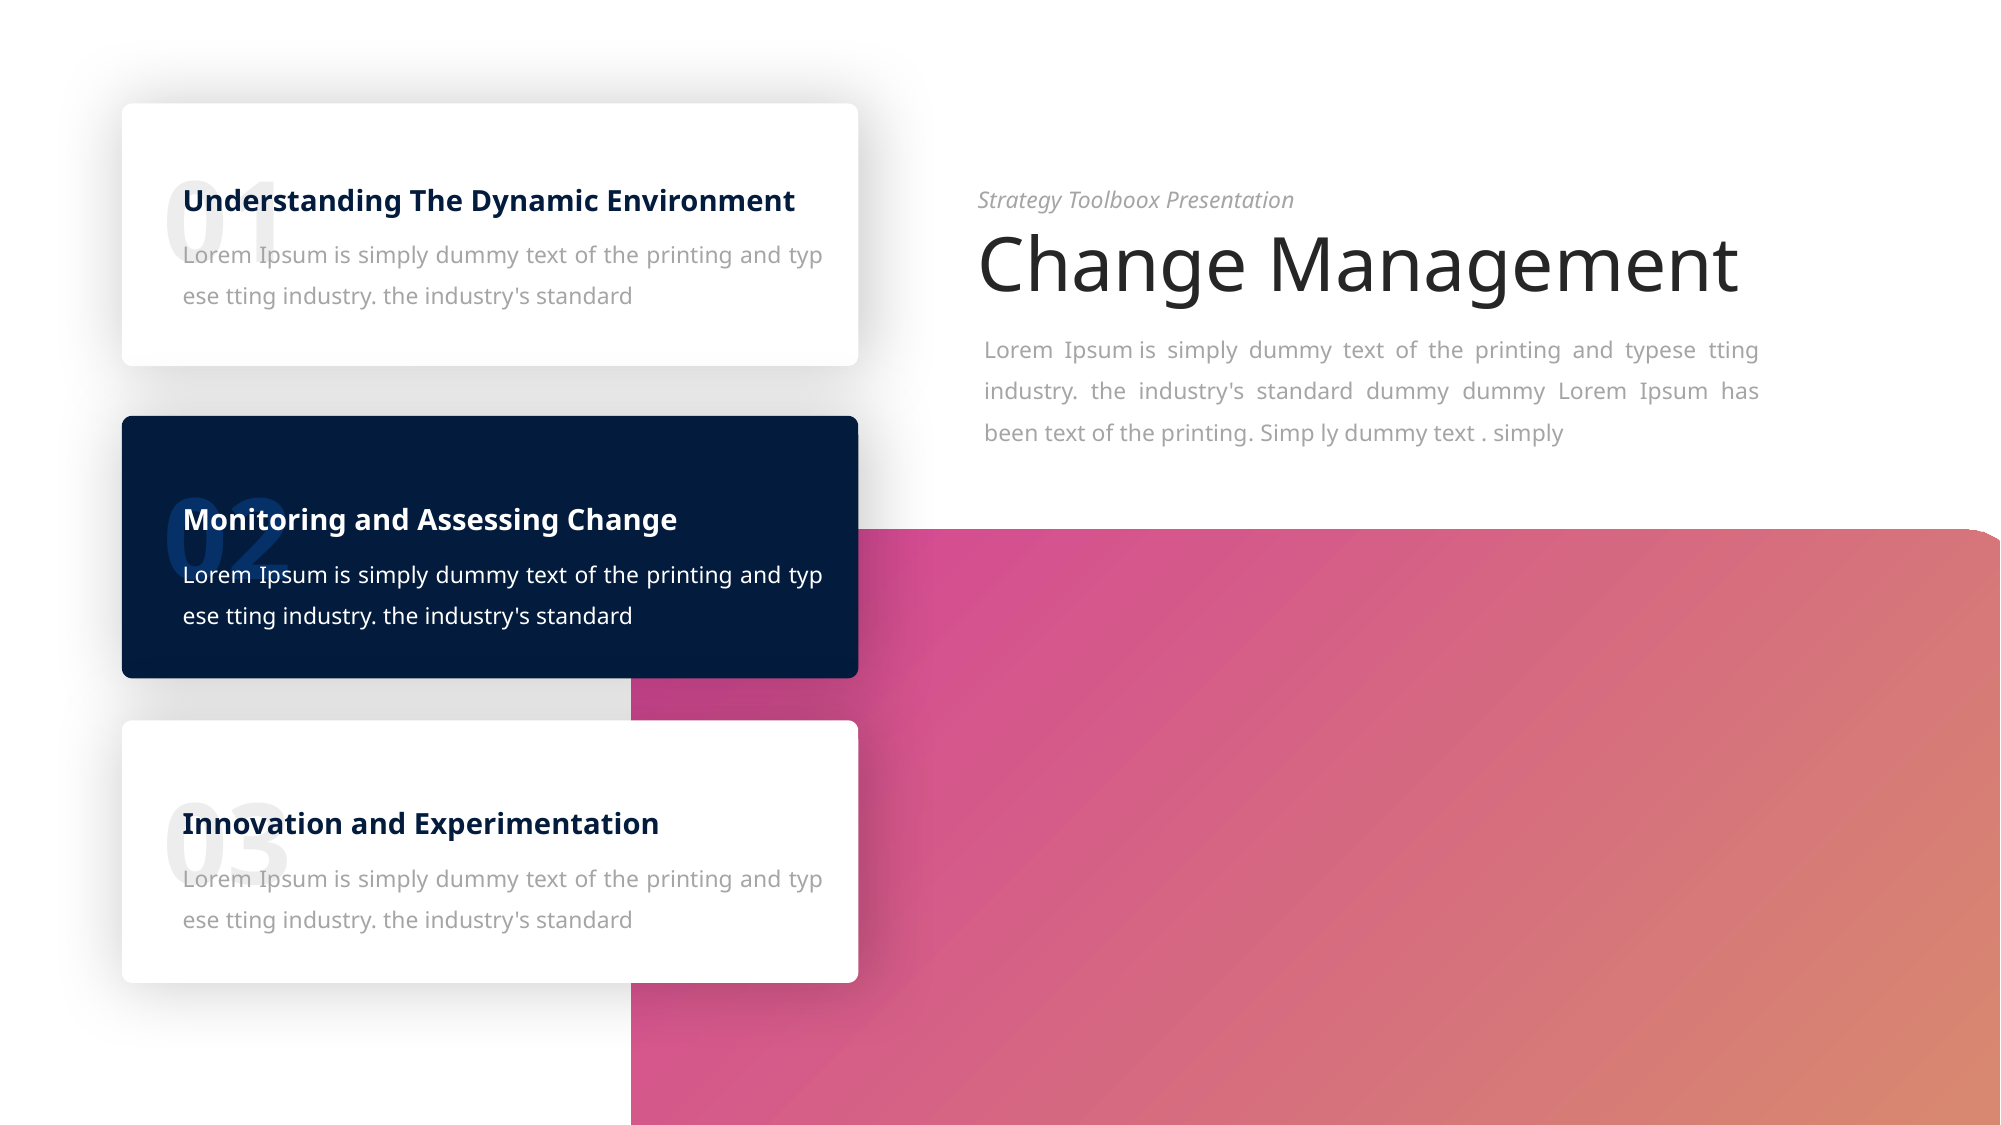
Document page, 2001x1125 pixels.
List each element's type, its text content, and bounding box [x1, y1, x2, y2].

text_box [363, 414, 860, 529]
text_box Strategy Toolboox Presentation [962, 164, 1362, 221]
text_box Lorem Ipsum is simply dummy text of the printing and typ ese tting industry. the industry's standard [167, 219, 839, 317]
text_box 02 [148, 392, 363, 610]
text_box Change Management [962, 208, 1768, 314]
picture [631, 529, 2000, 1125]
text_box 03 [148, 696, 363, 914]
text_box Lorem Ipsum is simply dummy text of the printing and typese tting industry. the industry's standard dummy dummy Lorem Ipsum has been text of the printing. Simp ly dummy text . simply [969, 314, 1775, 453]
text_box Lorem Ipsum is simply dummy text of the printing and typ ese tting industry. the industry's standard [167, 843, 631, 941]
text_box Understanding The Dynamic Environment [167, 156, 833, 219]
text_box 01 [148, 75, 363, 293]
text_box Lorem Ipsum is simply dummy text of the printing and typ ese tting industry. the industry's standard [167, 539, 631, 637]
text_box [120, 102, 860, 368]
text_box [120, 414, 631, 680]
text_box [120, 719, 631, 984]
text_box Monitoring and Assessing Change [167, 476, 833, 539]
text_box Innovation and Experimentation [167, 781, 631, 843]
